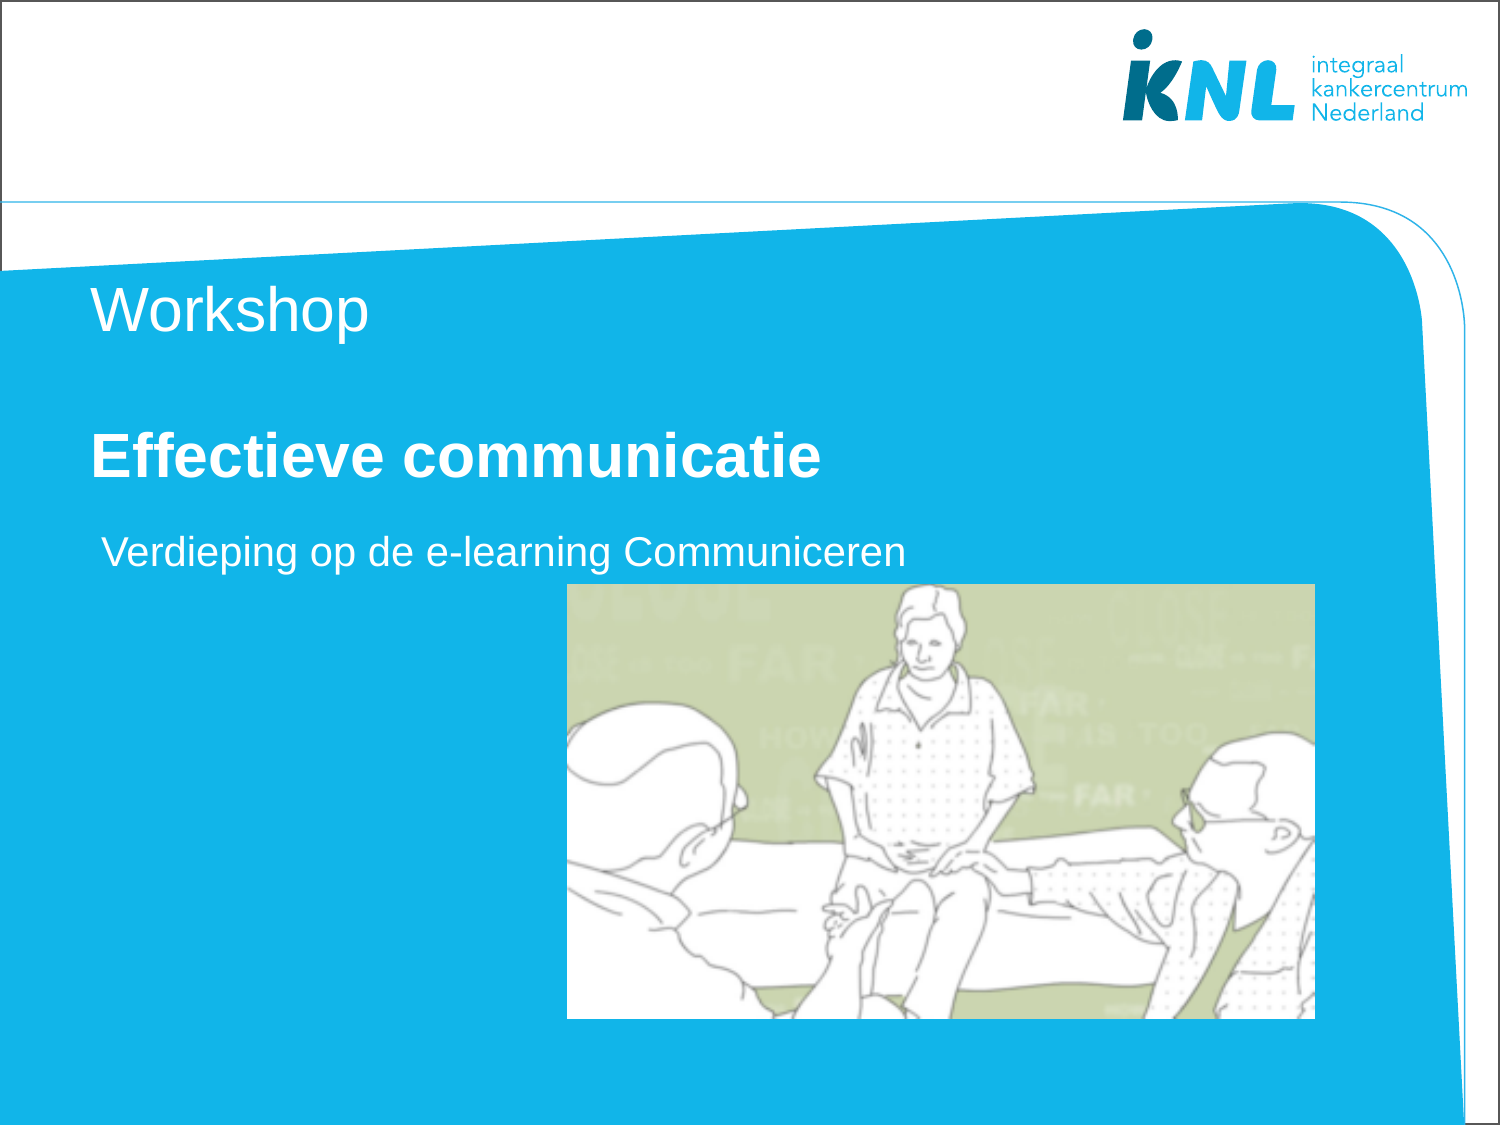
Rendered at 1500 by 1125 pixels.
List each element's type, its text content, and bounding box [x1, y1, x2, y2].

picture [568, 585, 1314, 1018]
subtitle Verdieping op de e-learning Communiceren [88, 511, 1308, 803]
title Workshop Effectieve communicatie [78, 235, 1314, 491]
